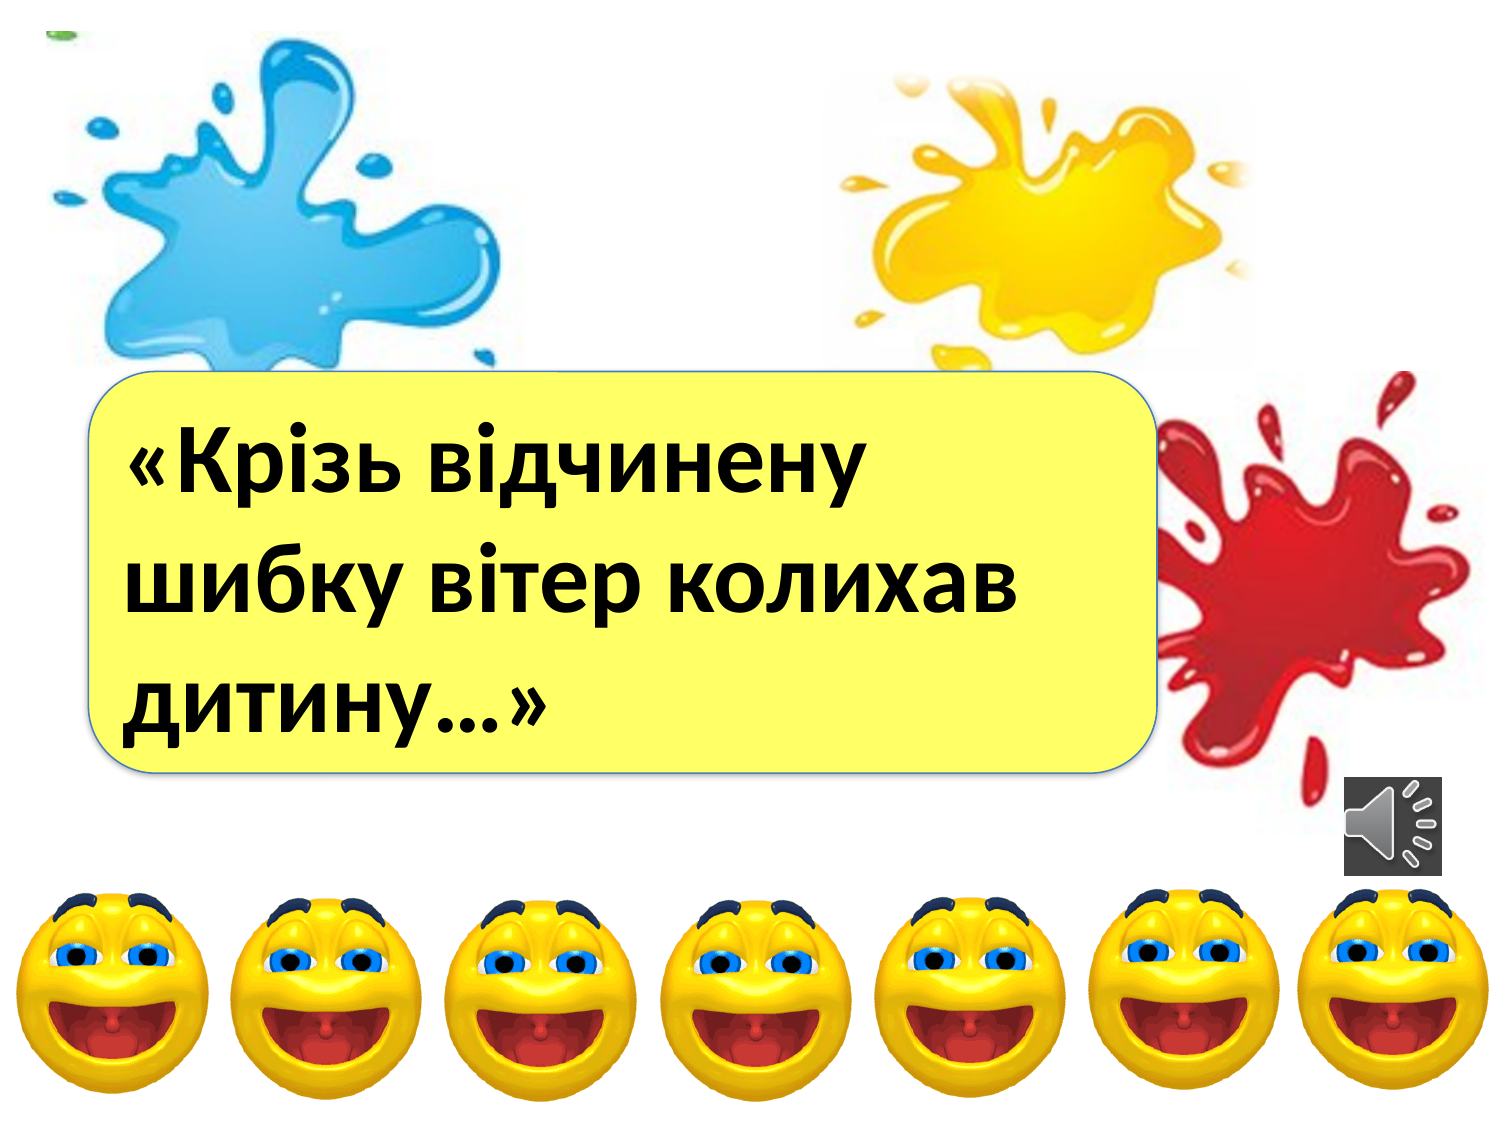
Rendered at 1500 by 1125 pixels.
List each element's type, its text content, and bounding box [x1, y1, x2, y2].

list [4, 838, 220, 1125]
picture [218, 61, 1500, 1125]
text_box «Крізь відчинену шибку вітер колихав дитину…» [87, 370, 1028, 774]
picture [46, 31, 529, 466]
